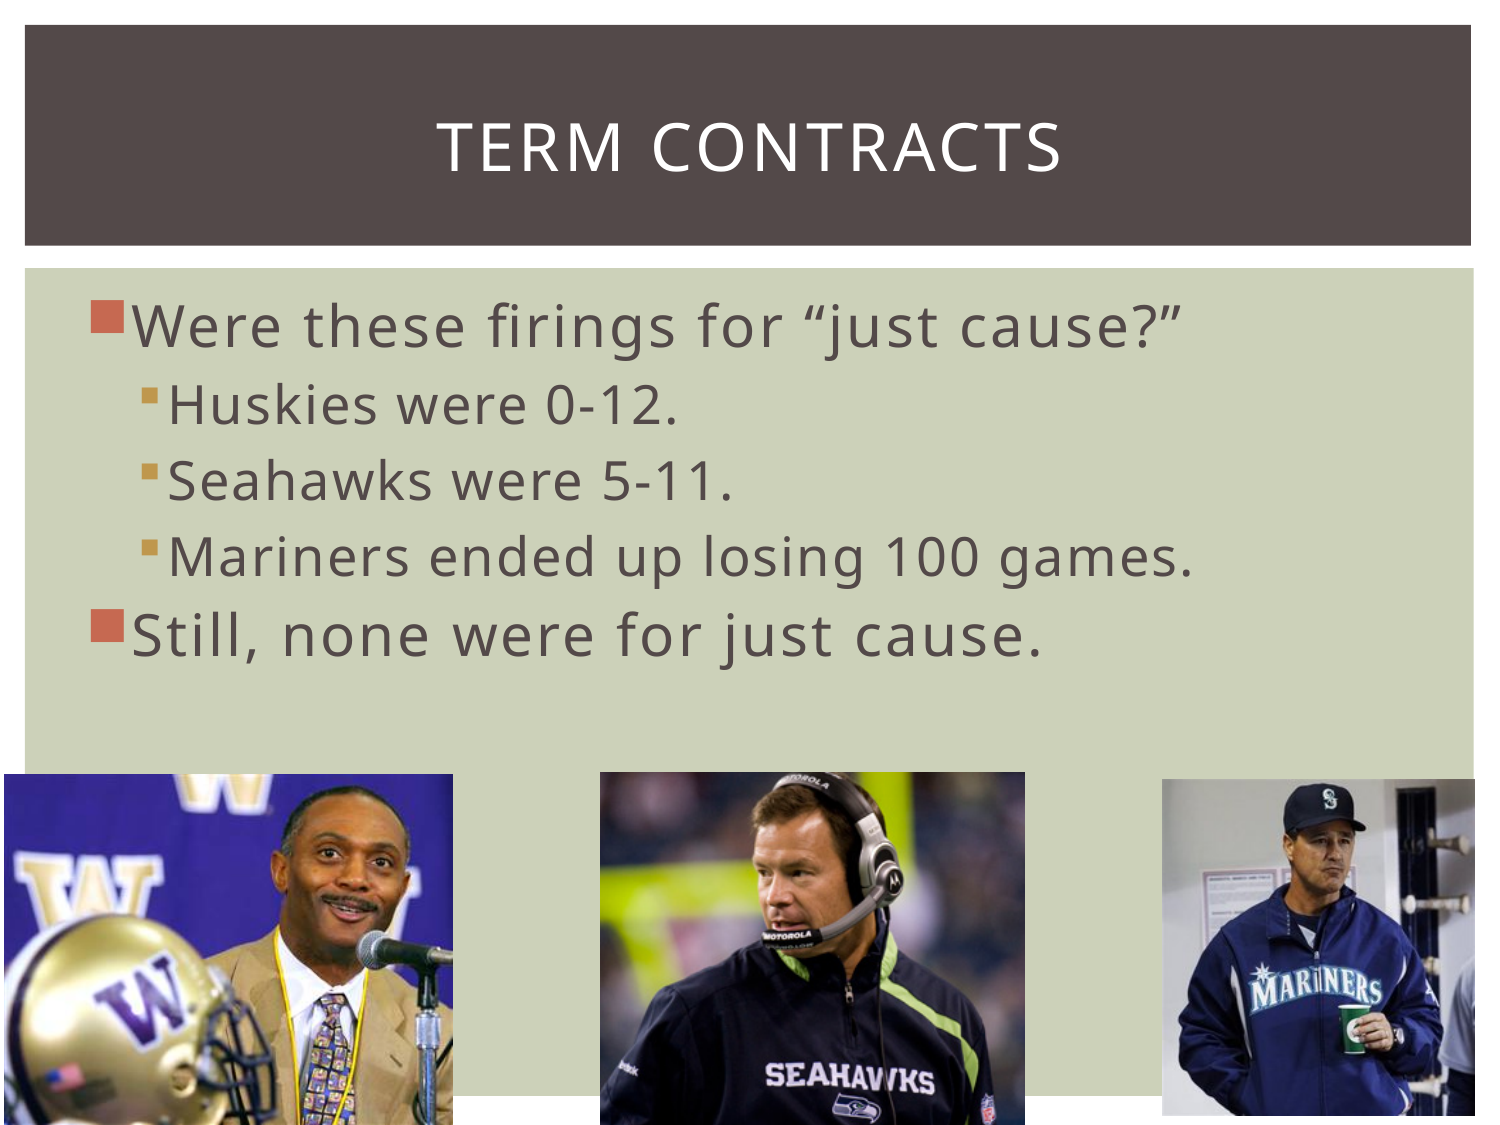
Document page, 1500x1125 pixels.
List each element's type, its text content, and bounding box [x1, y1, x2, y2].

list Were these firings for “just cause?” Huskies were 0-12. Seahawks were 5-11. Mariners ended up losing 100 games. Still, none were for just cause. [62, 281, 1442, 1005]
picture [3, 774, 454, 1125]
title Term contracts [62, 58, 1438, 232]
picture [1162, 779, 1476, 1116]
picture [599, 772, 1026, 1125]
